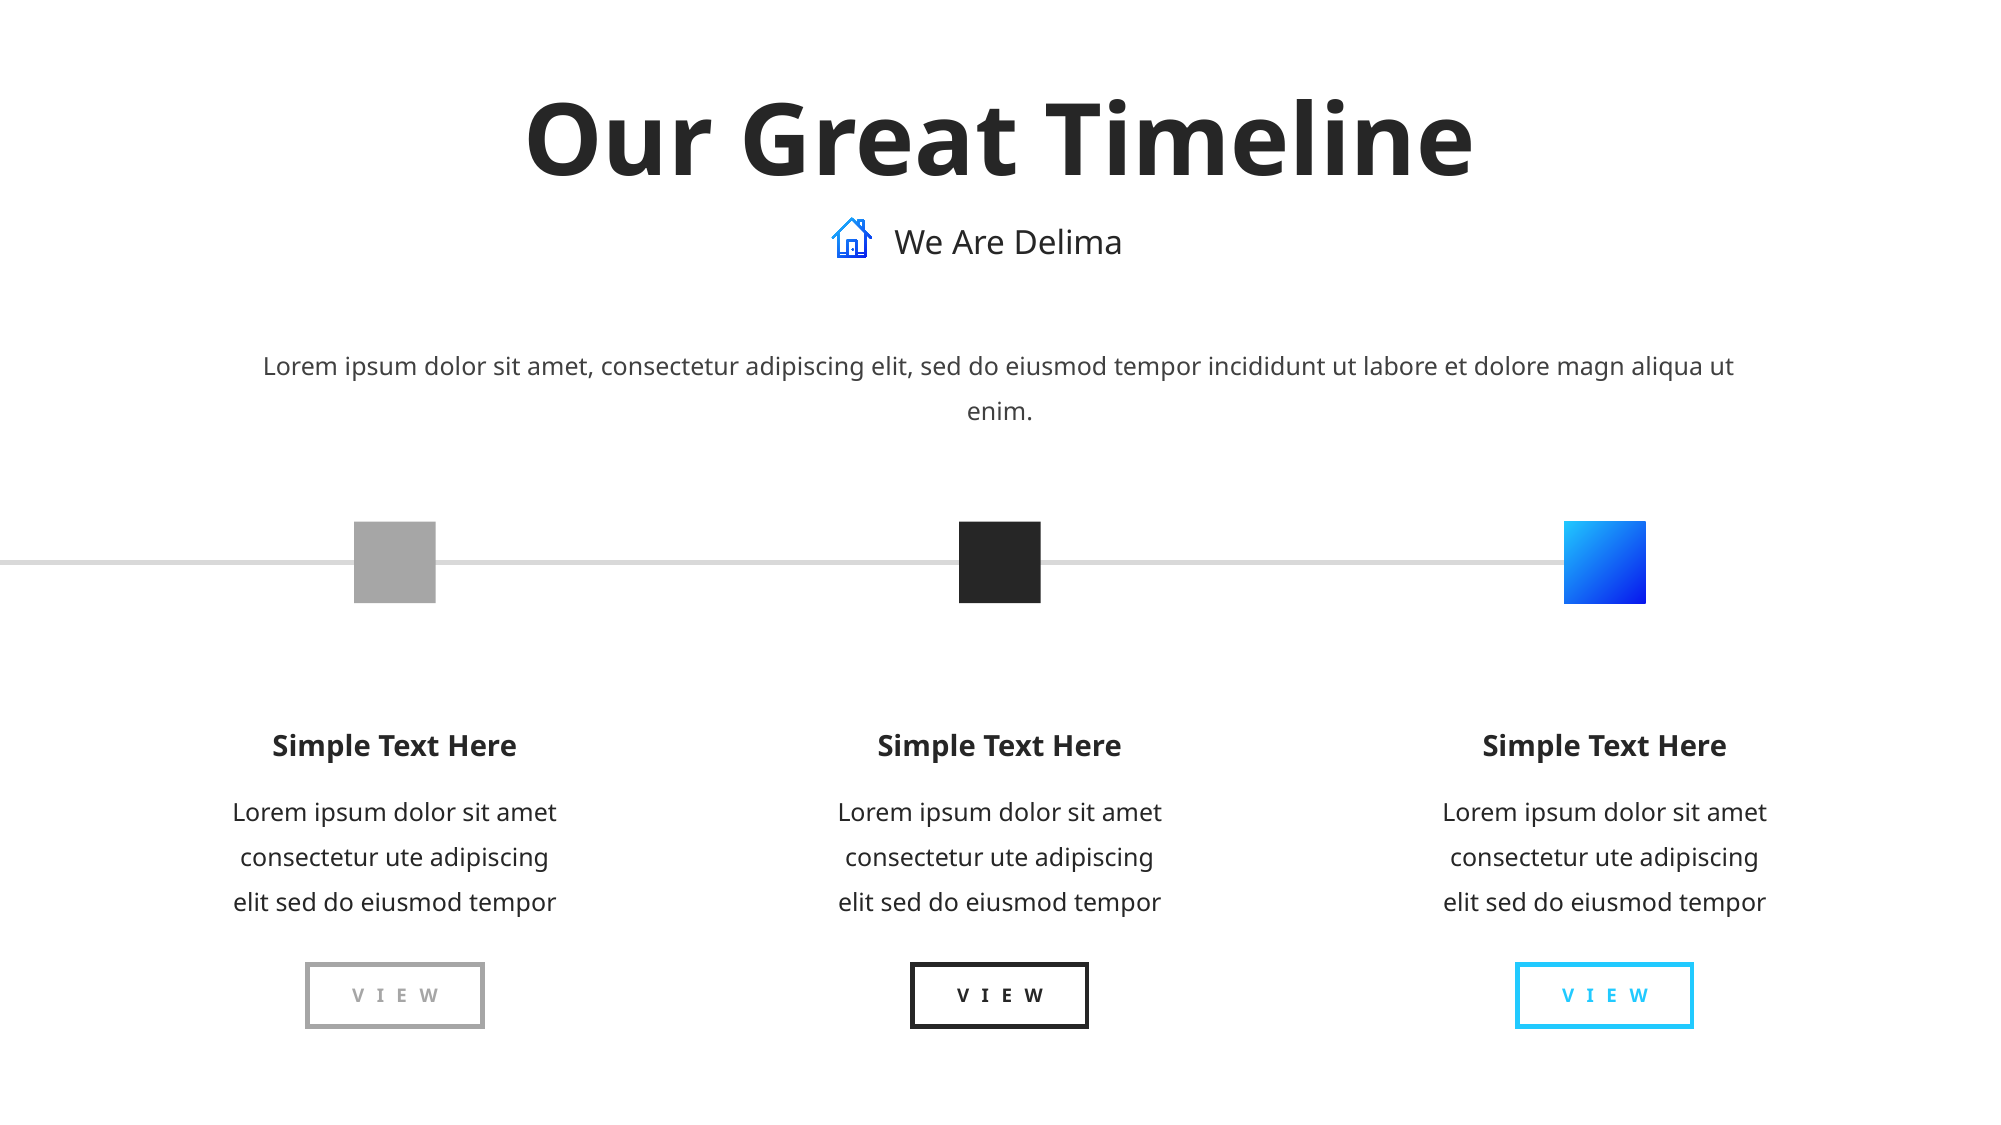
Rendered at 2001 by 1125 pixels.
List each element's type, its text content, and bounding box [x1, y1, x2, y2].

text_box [0, 521, 1646, 604]
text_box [204, 702, 586, 1027]
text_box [809, 702, 1191, 1027]
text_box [425, 68, 1575, 270]
text_box Lorem ipsum dolor sit amet, consectetur adipiscing elit, sed do eiusmod tempor incididunt ut labore et dolore magn aliqua ut enim. [216, 328, 1784, 433]
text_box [1414, 702, 1796, 1027]
